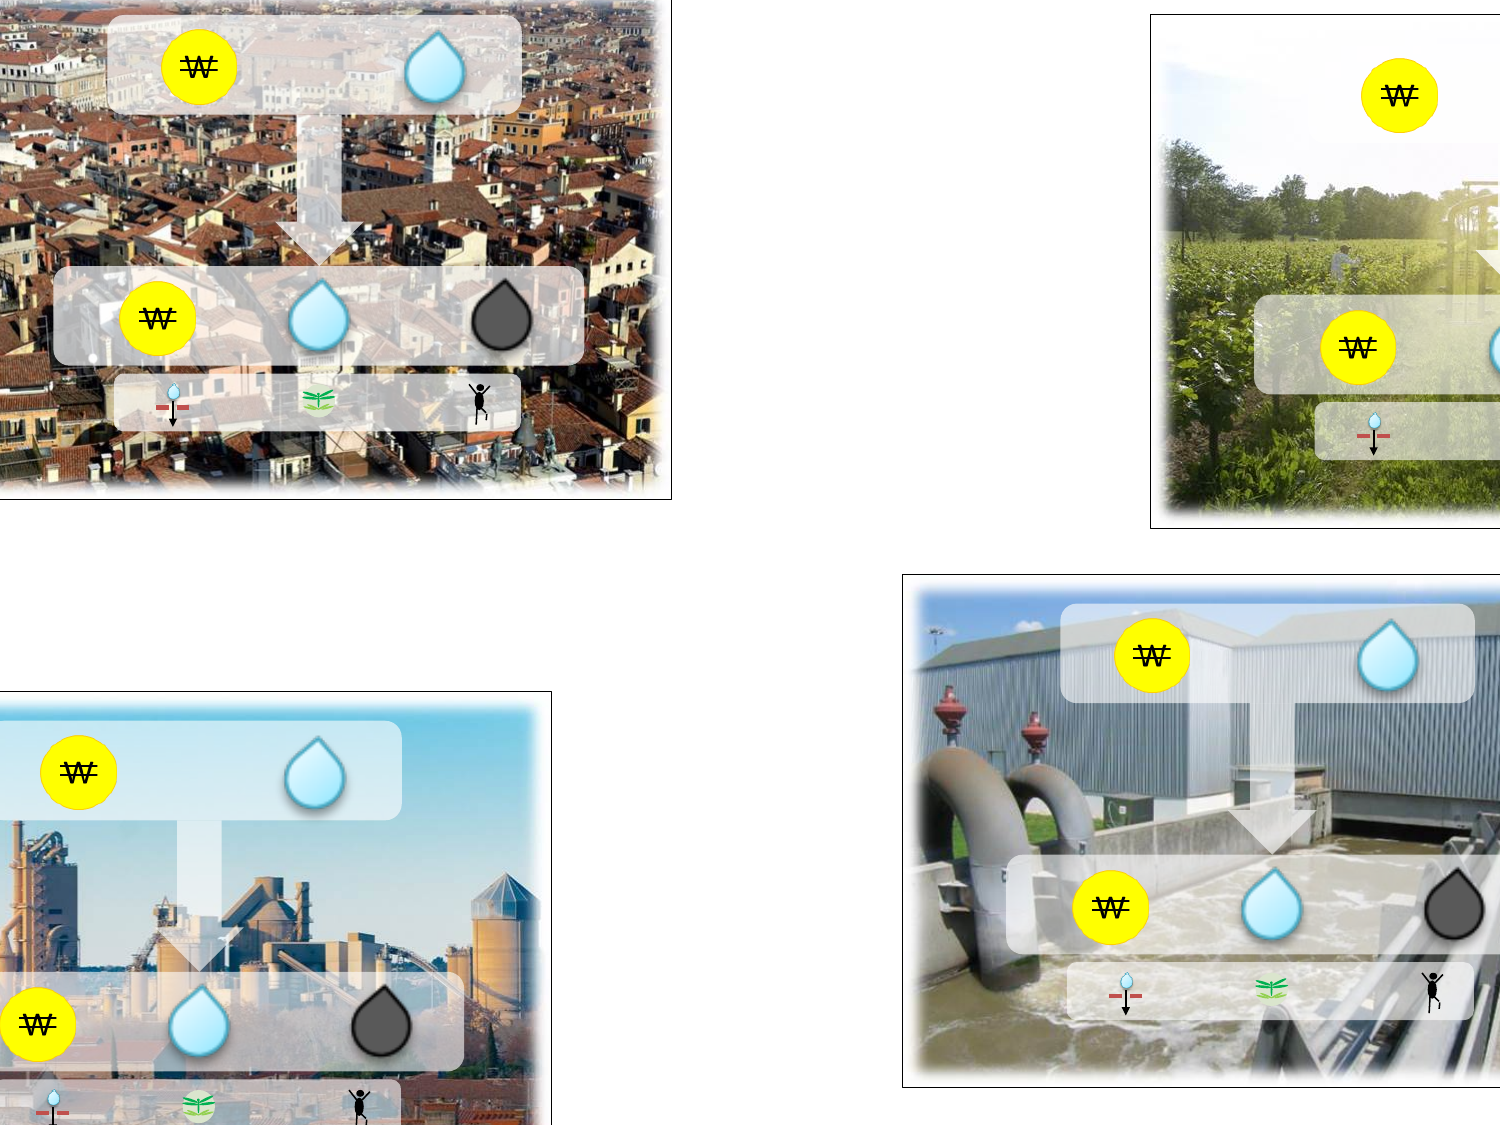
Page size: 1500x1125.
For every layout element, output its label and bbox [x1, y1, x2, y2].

text_box [0, 0, 672, 500]
text_box [901, 573, 1500, 1089]
text_box [0, 690, 552, 1125]
text_box [1149, 13, 1500, 529]
